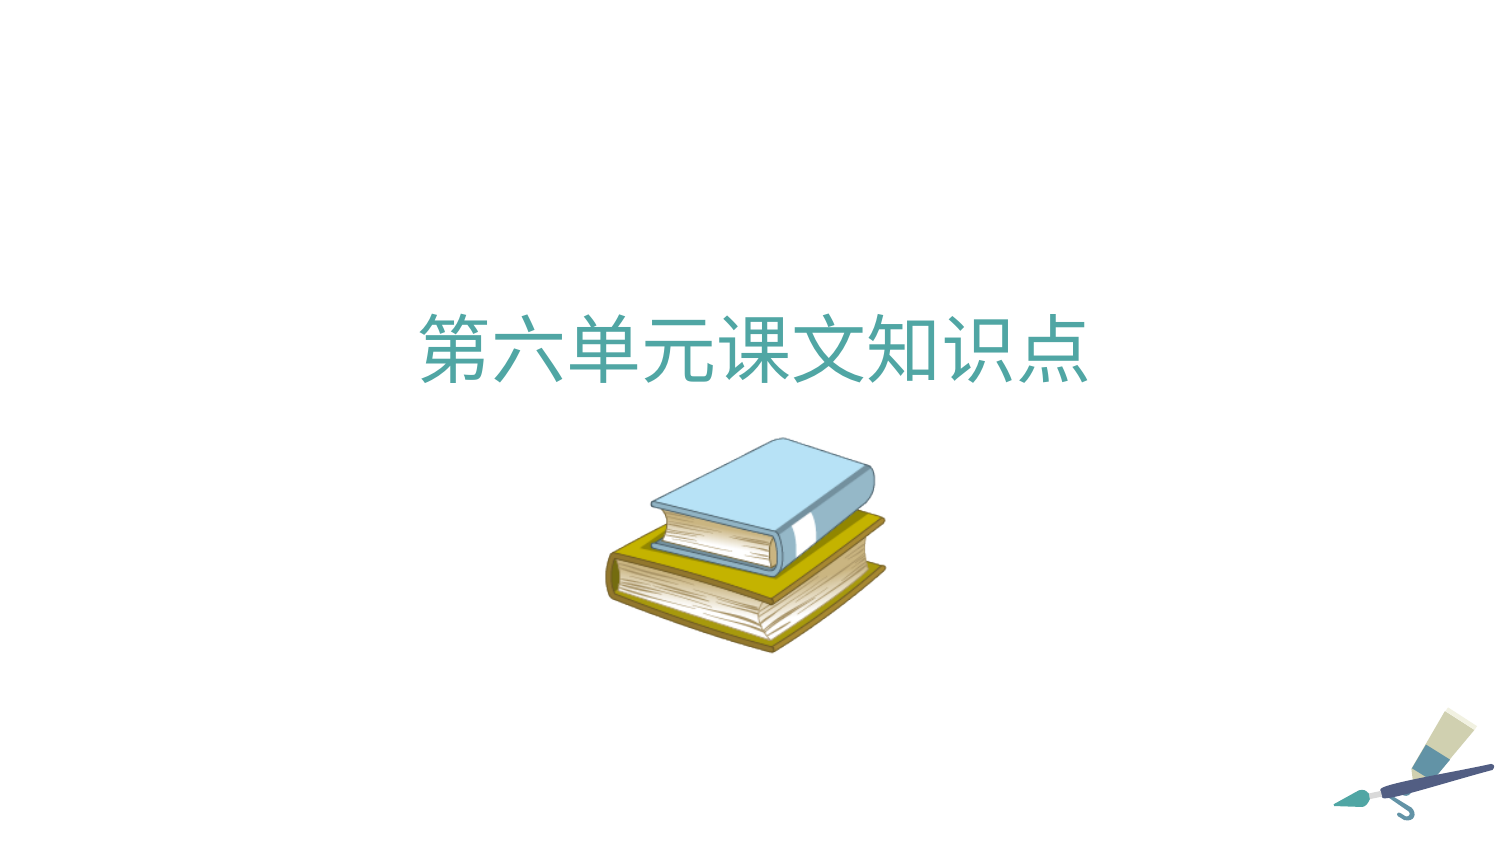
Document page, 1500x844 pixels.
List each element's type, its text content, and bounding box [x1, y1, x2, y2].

picture [584, 380, 915, 711]
text_box 第六单元课文知识点 [401, 250, 1265, 401]
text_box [1358, 708, 1481, 844]
